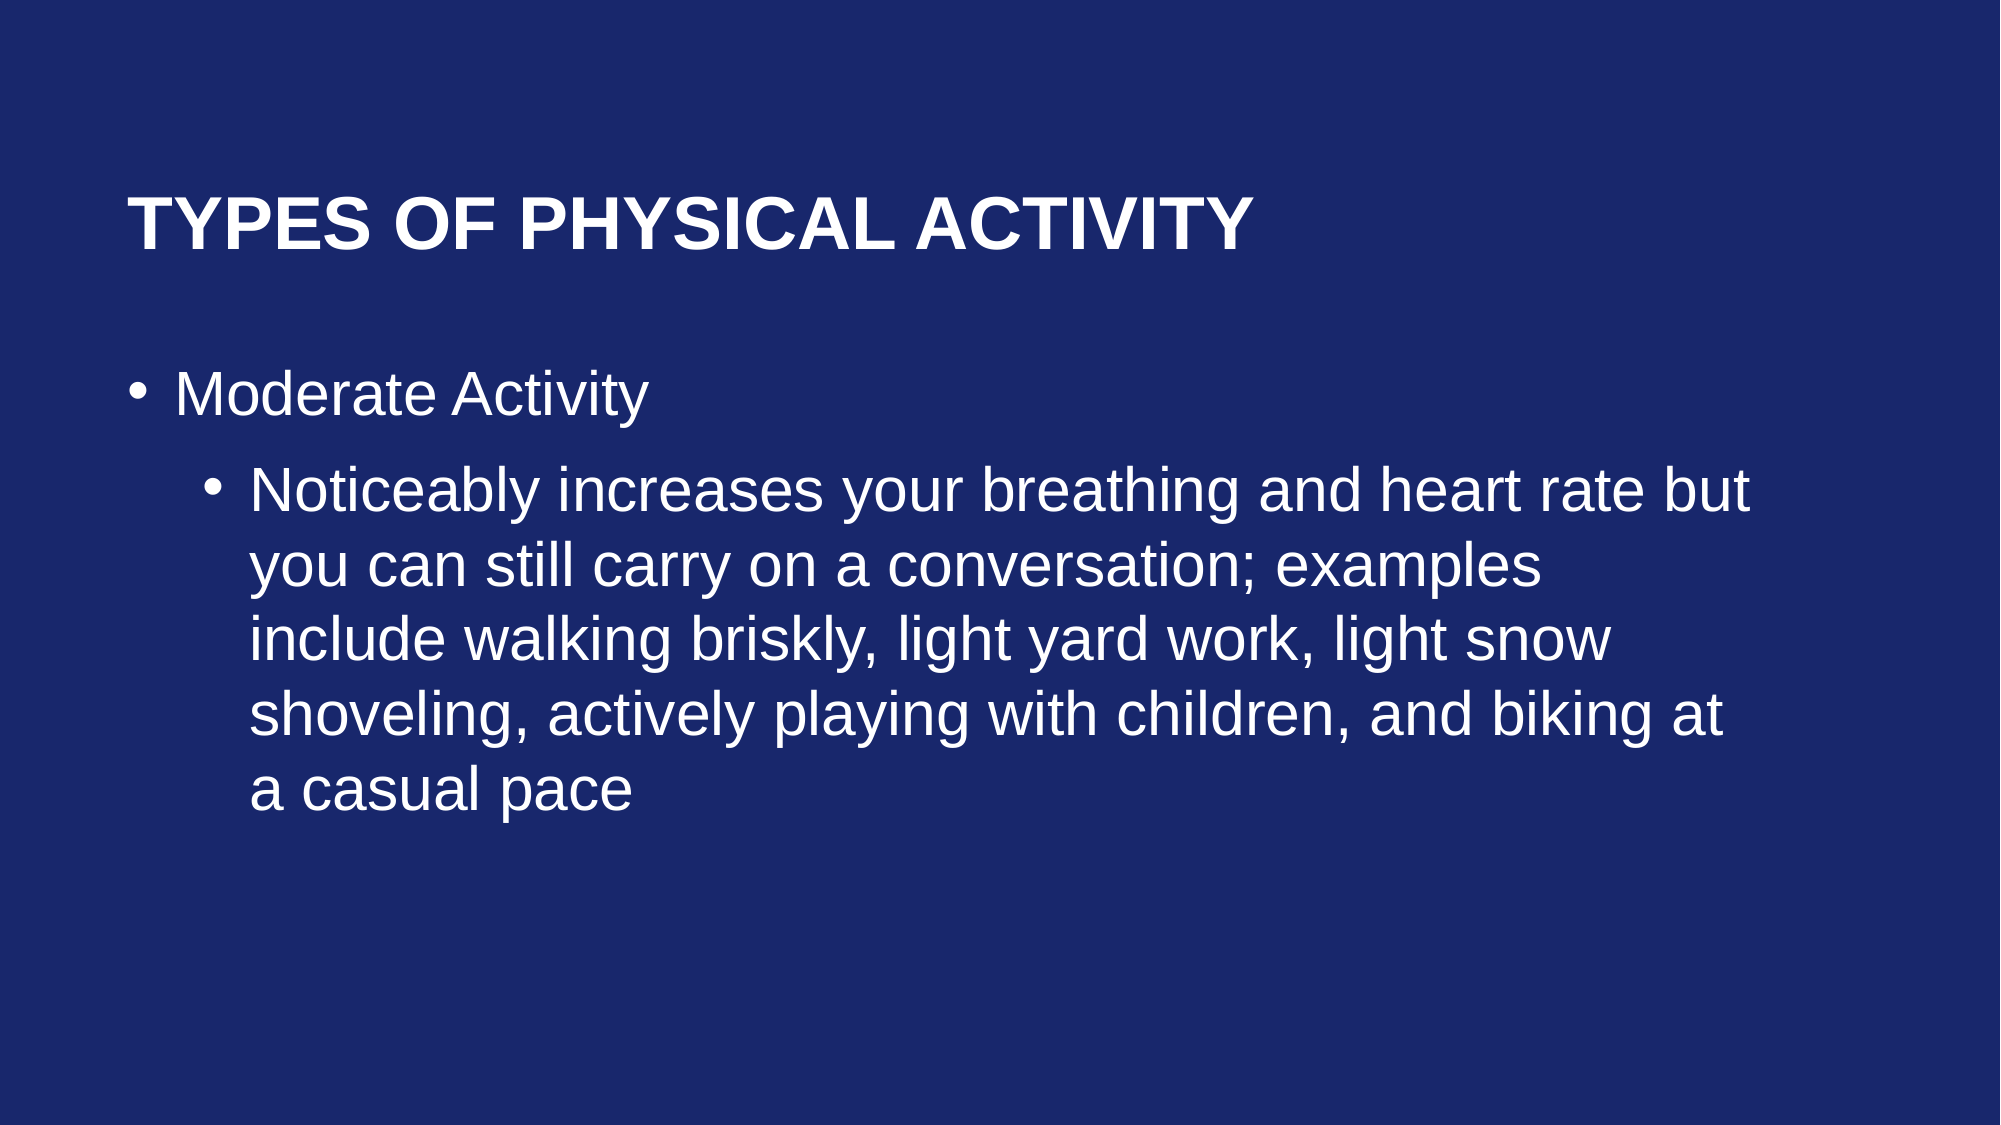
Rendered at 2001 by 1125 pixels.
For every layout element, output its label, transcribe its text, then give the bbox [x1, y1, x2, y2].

title Types of physical activity [112, 99, 1775, 339]
list Moderate Activity Noticeably increases your breathing and heart rate but you can still carry on a conversation; examples include walking briskly, light yard work, light snow shoveling, actively playing with children, and biking at a casual pace [112, 351, 1775, 950]
